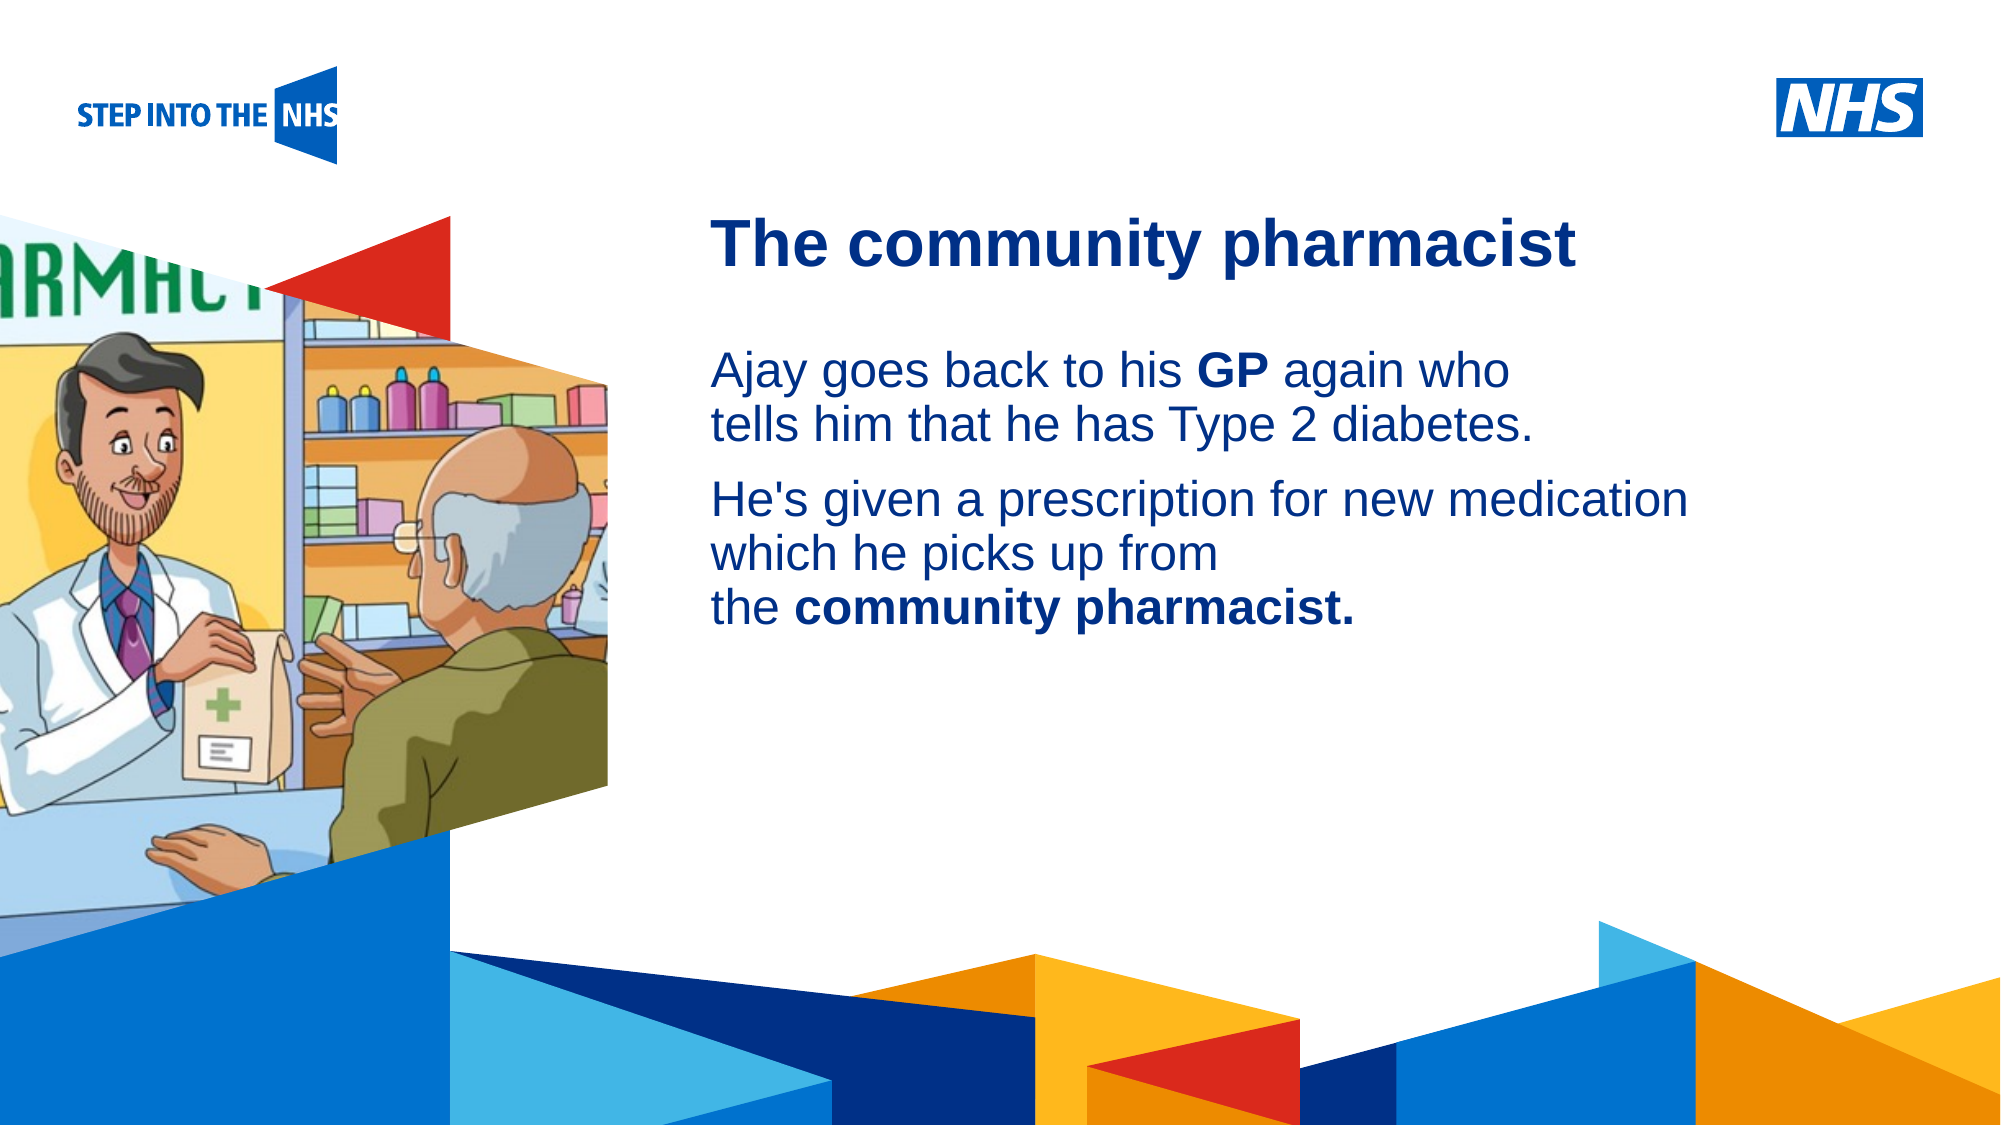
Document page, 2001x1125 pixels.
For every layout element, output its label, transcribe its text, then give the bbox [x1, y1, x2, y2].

picture [0, 214, 608, 958]
title The community pharmacist [710, 208, 1672, 296]
list Ajay goes back to his GP again who tells him that he has Type 2 diabetes. He's given a prescription for new medication which he picks up from the community pharmacist. [710, 344, 1767, 914]
